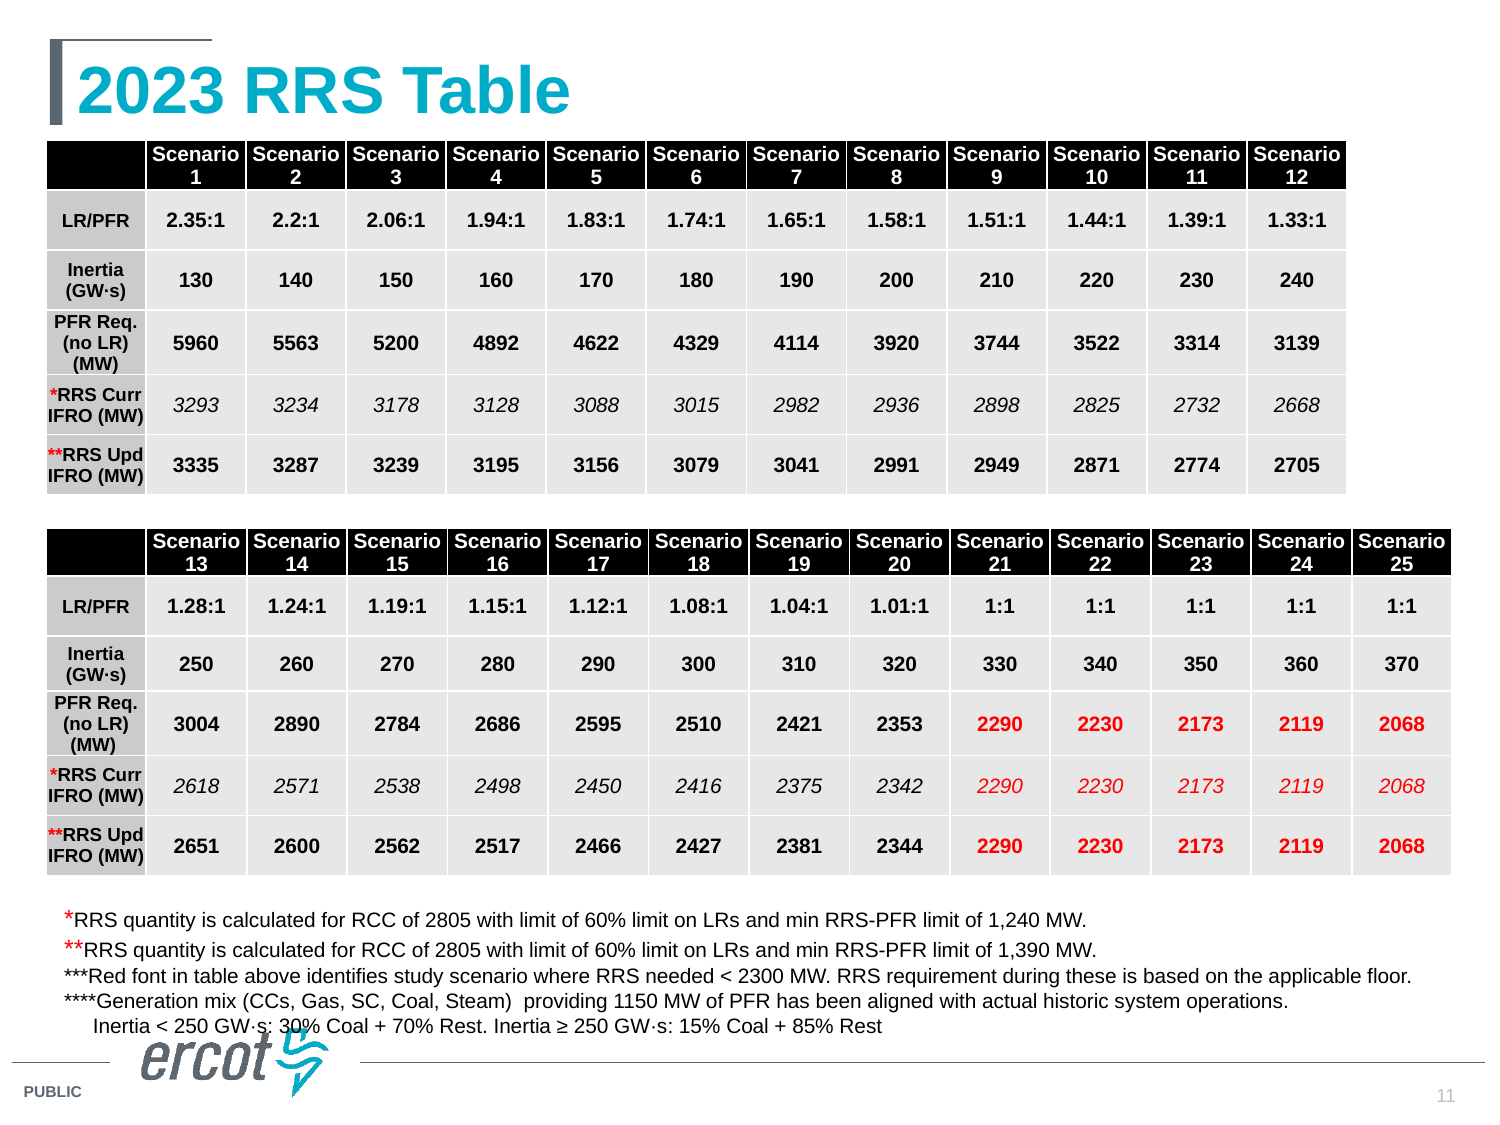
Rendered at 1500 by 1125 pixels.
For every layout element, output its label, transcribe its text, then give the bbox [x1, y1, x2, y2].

table_cell 2498 [448, 756, 547, 815]
table_cell 1.15:1 [448, 577, 547, 635]
table_header Scenario 14 [248, 529, 346, 575]
table_cell 290 [549, 637, 648, 690]
table_cell 2173 [1152, 816, 1250, 875]
table_cell 2510 [649, 692, 748, 755]
table_cell 2466 [549, 816, 648, 875]
table_cell 260 [248, 637, 346, 690]
table_cell 5200 [347, 311, 445, 374]
table_cell 2427 [649, 816, 748, 875]
table_header Scenario 19 [750, 529, 849, 575]
table_cell 2119 [1252, 756, 1351, 815]
table_cell 2068 [1353, 692, 1451, 755]
table_cell 2890 [248, 692, 346, 755]
table_cell 2290 [951, 692, 1049, 755]
table_cell LR/PFR [47, 577, 145, 635]
table_header Scenario 2 [247, 141, 345, 189]
table_header Scenario 15 [348, 529, 447, 575]
table_cell 2.35:1 [147, 191, 245, 249]
table_cell 130 [147, 251, 245, 309]
table_cell 3015 [647, 375, 746, 434]
table_cell 3287 [247, 435, 345, 494]
table_header Scenario 3 [347, 141, 445, 189]
table_cell PFR Req. (no LR) (MW) [47, 692, 145, 755]
table_cell 370 [1353, 637, 1451, 690]
table_cell 1.28:1 [147, 577, 246, 635]
table_cell 5563 [247, 311, 345, 374]
table_cell 280 [448, 637, 547, 690]
table_cell 3234 [247, 375, 345, 434]
table_cell 2353 [850, 692, 949, 755]
table_cell 160 [447, 251, 545, 309]
table_cell 2686 [448, 692, 547, 755]
table_cell 3041 [747, 435, 846, 494]
table_cell 270 [348, 637, 447, 690]
table_cell 2230 [1051, 816, 1150, 875]
table_cell 170 [547, 251, 645, 309]
table_cell 2375 [750, 756, 849, 815]
table_header Scenario 13 [147, 529, 246, 575]
table_header Scenario 1 [147, 141, 245, 189]
table_cell 2421 [750, 692, 849, 755]
table_header Scenario 12 [1248, 141, 1346, 189]
table_header Scenario 6 [647, 141, 746, 189]
table_cell 2618 [147, 756, 246, 815]
table_header Scenario 23 [1152, 529, 1250, 575]
table_cell 3522 [1048, 311, 1146, 374]
table_cell 2949 [948, 435, 1046, 494]
table_cell PFR Req. (no LR) (MW) [47, 311, 145, 374]
table_cell 330 [951, 637, 1049, 690]
table_cell 1:1 [1252, 577, 1351, 635]
table_cell Inertia (GW∙s) [47, 251, 145, 309]
table_cell LR/PFR [47, 191, 145, 249]
table_cell 2.2:1 [247, 191, 345, 249]
table_cell 2290 [951, 816, 1049, 875]
table_cell 2595 [549, 692, 648, 755]
table_header Scenario 8 [847, 141, 946, 189]
table_cell 2936 [847, 375, 946, 434]
table_header Scenario 10 [1048, 141, 1146, 189]
table_header Scenario 4 [447, 141, 545, 189]
table_cell 320 [850, 637, 949, 690]
table_cell 2068 [1353, 816, 1451, 875]
table_cell 2774 [1148, 435, 1246, 494]
table_cell **RRS Upd IFRO (MW) [47, 435, 145, 494]
table_cell 2119 [1252, 692, 1351, 755]
table_cell 3004 [147, 692, 246, 755]
table_cell 180 [647, 251, 746, 309]
table_cell 3195 [447, 435, 545, 494]
table_cell 1.65:1 [747, 191, 846, 249]
table_header [47, 141, 145, 189]
table_cell 2991 [847, 435, 946, 494]
table_header Scenario 20 [850, 529, 949, 575]
table_cell 3314 [1148, 311, 1246, 374]
table_cell Inertia (GW∙s) [47, 637, 145, 690]
table_cell 1.58:1 [847, 191, 946, 249]
table_header Scenario 16 [448, 529, 547, 575]
table_cell **RRS Upd IFRO (MW) [47, 816, 145, 875]
table_header Scenario 5 [547, 141, 645, 189]
table_cell 2230 [1051, 692, 1150, 755]
table_cell 1.74:1 [647, 191, 746, 249]
table_cell 240 [1248, 251, 1346, 309]
table_cell 2871 [1048, 435, 1146, 494]
title 2023 RRS Table [62, 39, 1450, 125]
table_cell 350 [1152, 637, 1250, 690]
table_cell 210 [948, 251, 1046, 309]
table_cell 2230 [1051, 756, 1150, 815]
table_cell 1.01:1 [850, 577, 949, 635]
table_cell 200 [847, 251, 946, 309]
table_header Scenario 11 [1148, 141, 1246, 189]
table_cell 2068 [1353, 756, 1451, 815]
table_cell 2562 [348, 816, 447, 875]
table_cell 4892 [447, 311, 545, 374]
table_cell 3744 [948, 311, 1046, 374]
table_cell 300 [649, 637, 748, 690]
table_cell 4114 [747, 311, 846, 374]
table_cell 2732 [1148, 375, 1246, 434]
table_cell 1.08:1 [649, 577, 748, 635]
table_cell 3088 [547, 375, 645, 434]
table_header Scenario 9 [948, 141, 1046, 189]
table_cell 2825 [1048, 375, 1146, 434]
table_cell 2982 [747, 375, 846, 434]
table_cell *RRS Curr IFRO (MW) [47, 375, 145, 434]
table_cell 1.24:1 [248, 577, 346, 635]
table_cell 250 [147, 637, 246, 690]
table_cell 310 [750, 637, 849, 690]
table_cell 1.33:1 [1248, 191, 1346, 249]
table_cell 1:1 [1353, 577, 1451, 635]
table_cell 1.51:1 [948, 191, 1046, 249]
table_cell 140 [247, 251, 345, 309]
table_cell 1.39:1 [1148, 191, 1246, 249]
table_cell 3239 [347, 435, 445, 494]
text_box *RRS quantity is calculated for RCC of 2805 with limit of 60% limit on LRs and min RRS-PFR limit of 1,240 MW. **RRS quantity is calculated for RCC of 2805 with limit of 60% limit on LRs and min RRS-PFR limit of 1,390 MW. ***Red font in table above identifies study scenario where RRS needed < 2300 MW. RRS requirement during these is based on the applicable floor. ****Generation mix (CCs, Gas, SC, Coal, Steam) providing 1150 MW of PFR has been aligned with actual historic system operations. Inertia < 250 GW·s: 30% Coal + 70% Rest. Inertia ≥ 250 GW·s: 15% Coal + 85% Rest [49, 895, 1449, 1045]
table_cell 2173 [1152, 756, 1250, 815]
table_cell 190 [747, 251, 846, 309]
table_cell 3156 [547, 435, 645, 494]
table_cell 3920 [847, 311, 946, 374]
table_header Scenario 17 [549, 529, 648, 575]
table_cell 2344 [850, 816, 949, 875]
table_cell 4622 [547, 311, 645, 374]
table_cell 1.04:1 [750, 577, 849, 635]
table_cell 1:1 [951, 577, 1049, 635]
table_cell 2538 [348, 756, 447, 815]
table_cell 2517 [448, 816, 547, 875]
table_cell 3079 [647, 435, 746, 494]
table_header Scenario 21 [951, 529, 1049, 575]
table_cell 2668 [1248, 375, 1346, 434]
table_cell 2173 [1152, 692, 1250, 755]
table_cell 4329 [647, 311, 746, 374]
table_cell 2651 [147, 816, 246, 875]
table_header Scenario 7 [747, 141, 846, 189]
table_cell *RRS Curr IFRO (MW) [47, 756, 145, 815]
table_cell 3178 [347, 375, 445, 434]
table_cell 2571 [248, 756, 346, 815]
table_cell 2119 [1252, 816, 1351, 875]
table_header Scenario 25 [1353, 529, 1451, 575]
table_cell 1.44:1 [1048, 191, 1146, 249]
table_cell 2784 [348, 692, 447, 755]
table_cell 3293 [147, 375, 245, 434]
table_cell 1.19:1 [348, 577, 447, 635]
table_cell 3139 [1248, 311, 1346, 374]
table_cell 1.94:1 [447, 191, 545, 249]
table_header [47, 529, 145, 575]
table_cell 1:1 [1051, 577, 1150, 635]
table_header Scenario 22 [1051, 529, 1150, 575]
table_cell 1.12:1 [549, 577, 648, 635]
table_cell 3128 [447, 375, 545, 434]
table_cell 2898 [948, 375, 1046, 434]
table_cell 360 [1252, 637, 1351, 690]
table_cell 2.06:1 [347, 191, 445, 249]
table_cell 2290 [951, 756, 1049, 815]
table_cell 230 [1148, 251, 1246, 309]
table_cell 2416 [649, 756, 748, 815]
table_cell 2342 [850, 756, 949, 815]
table_cell 340 [1051, 637, 1150, 690]
table_cell 1.83:1 [547, 191, 645, 249]
table_cell 1:1 [1152, 577, 1250, 635]
table_header Scenario 18 [649, 529, 748, 575]
table_cell 2600 [248, 816, 346, 875]
picture [137, 1045, 332, 1100]
table_cell 2381 [750, 816, 849, 875]
table_header Scenario 24 [1252, 529, 1351, 575]
table_cell 3335 [147, 435, 245, 494]
table_cell 5960 [147, 311, 245, 374]
table_cell 2705 [1248, 435, 1346, 494]
table_cell 150 [347, 251, 445, 309]
table_cell 220 [1048, 251, 1146, 309]
table_cell 2450 [549, 756, 648, 815]
